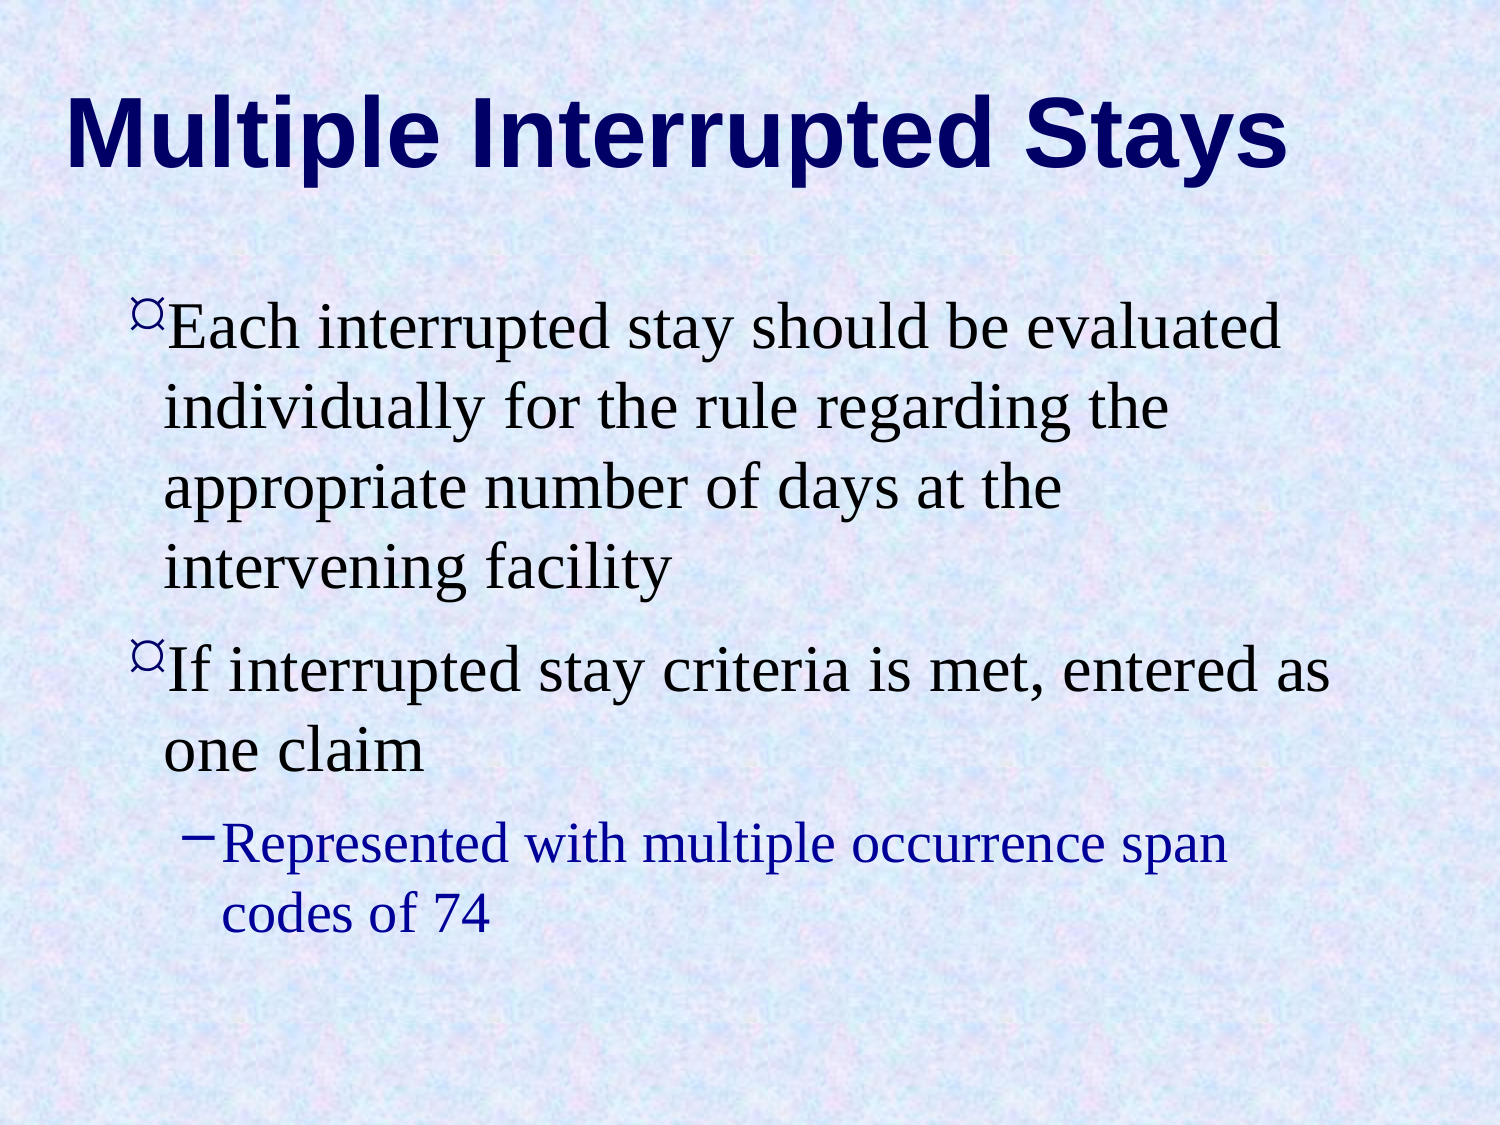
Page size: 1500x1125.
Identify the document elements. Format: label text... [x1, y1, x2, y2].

list Each interrupted stay should be evaluated individually for the rule regarding the appropriate number of days at the intervening facility If interrupted stay criteria is met, entered as one claim Represented with multiple occurrence span codes of 74 [112, 275, 1375, 1050]
title Multiple Interrupted Stays [50, 37, 1450, 238]
